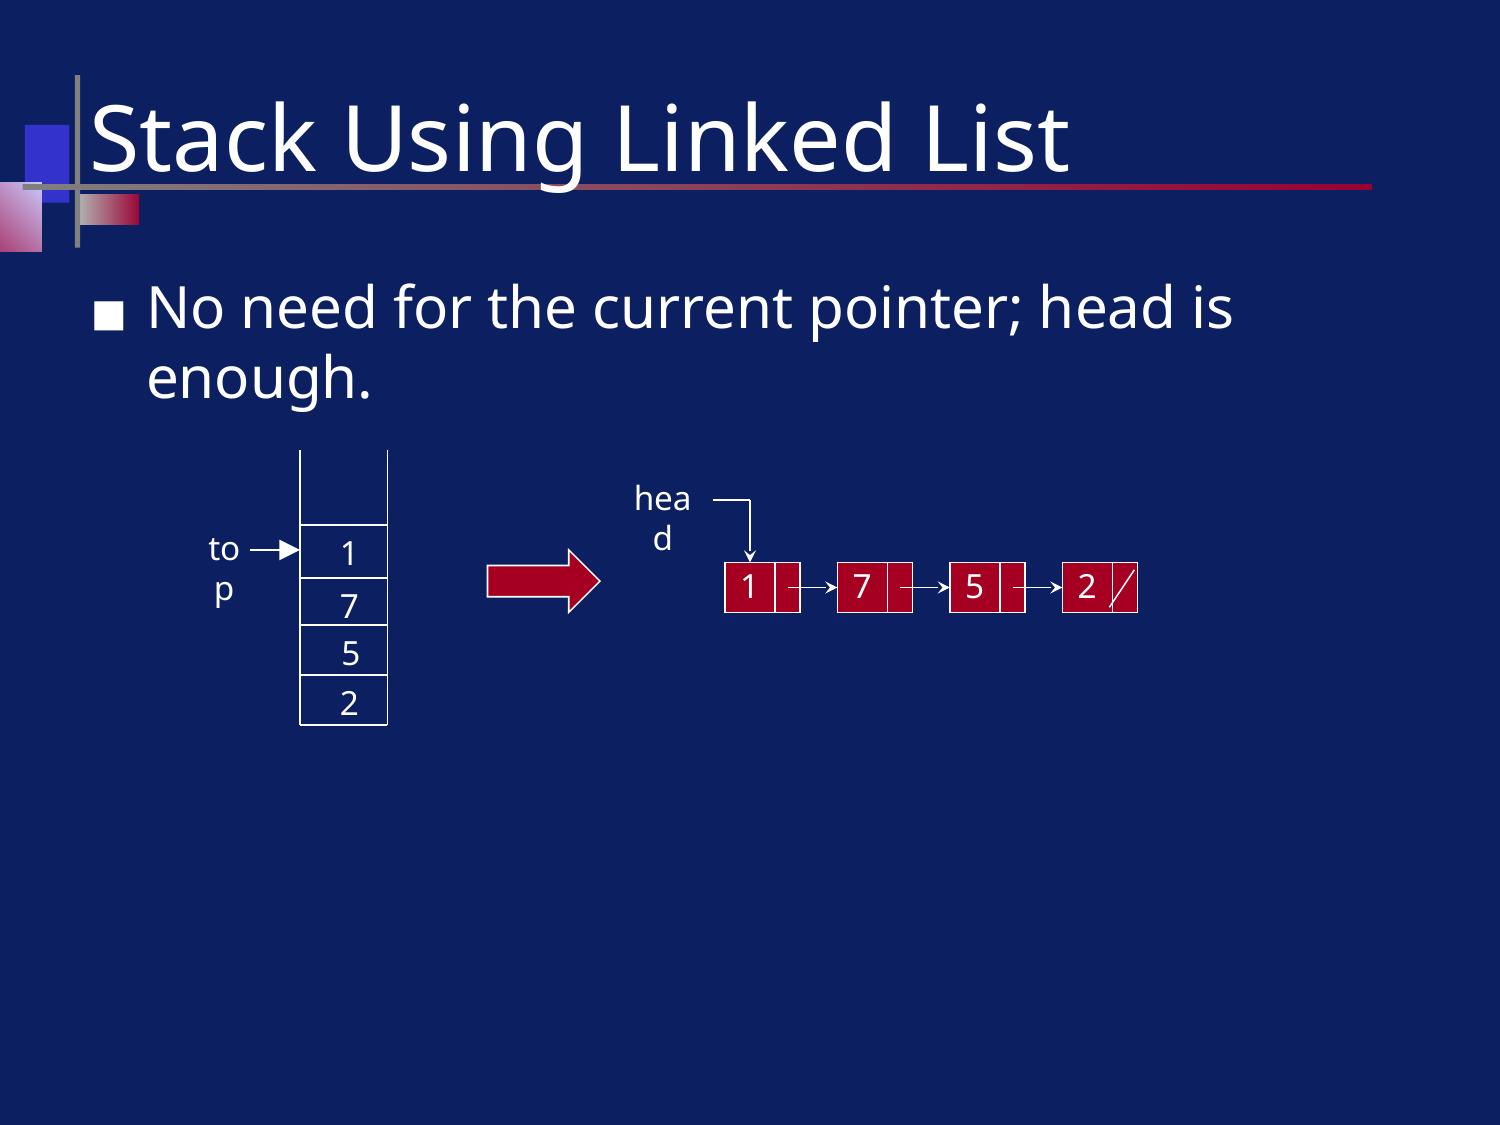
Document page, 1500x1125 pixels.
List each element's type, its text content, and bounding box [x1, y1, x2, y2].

list No need for the current pointer; head is enough. [74, 262, 1425, 363]
text_box top [185, 519, 263, 615]
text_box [299, 676, 388, 726]
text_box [299, 449, 388, 624]
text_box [299, 626, 388, 674]
title Stack Using Linked List [74, 59, 1425, 210]
text_box [487, 549, 601, 613]
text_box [610, 469, 1138, 613]
